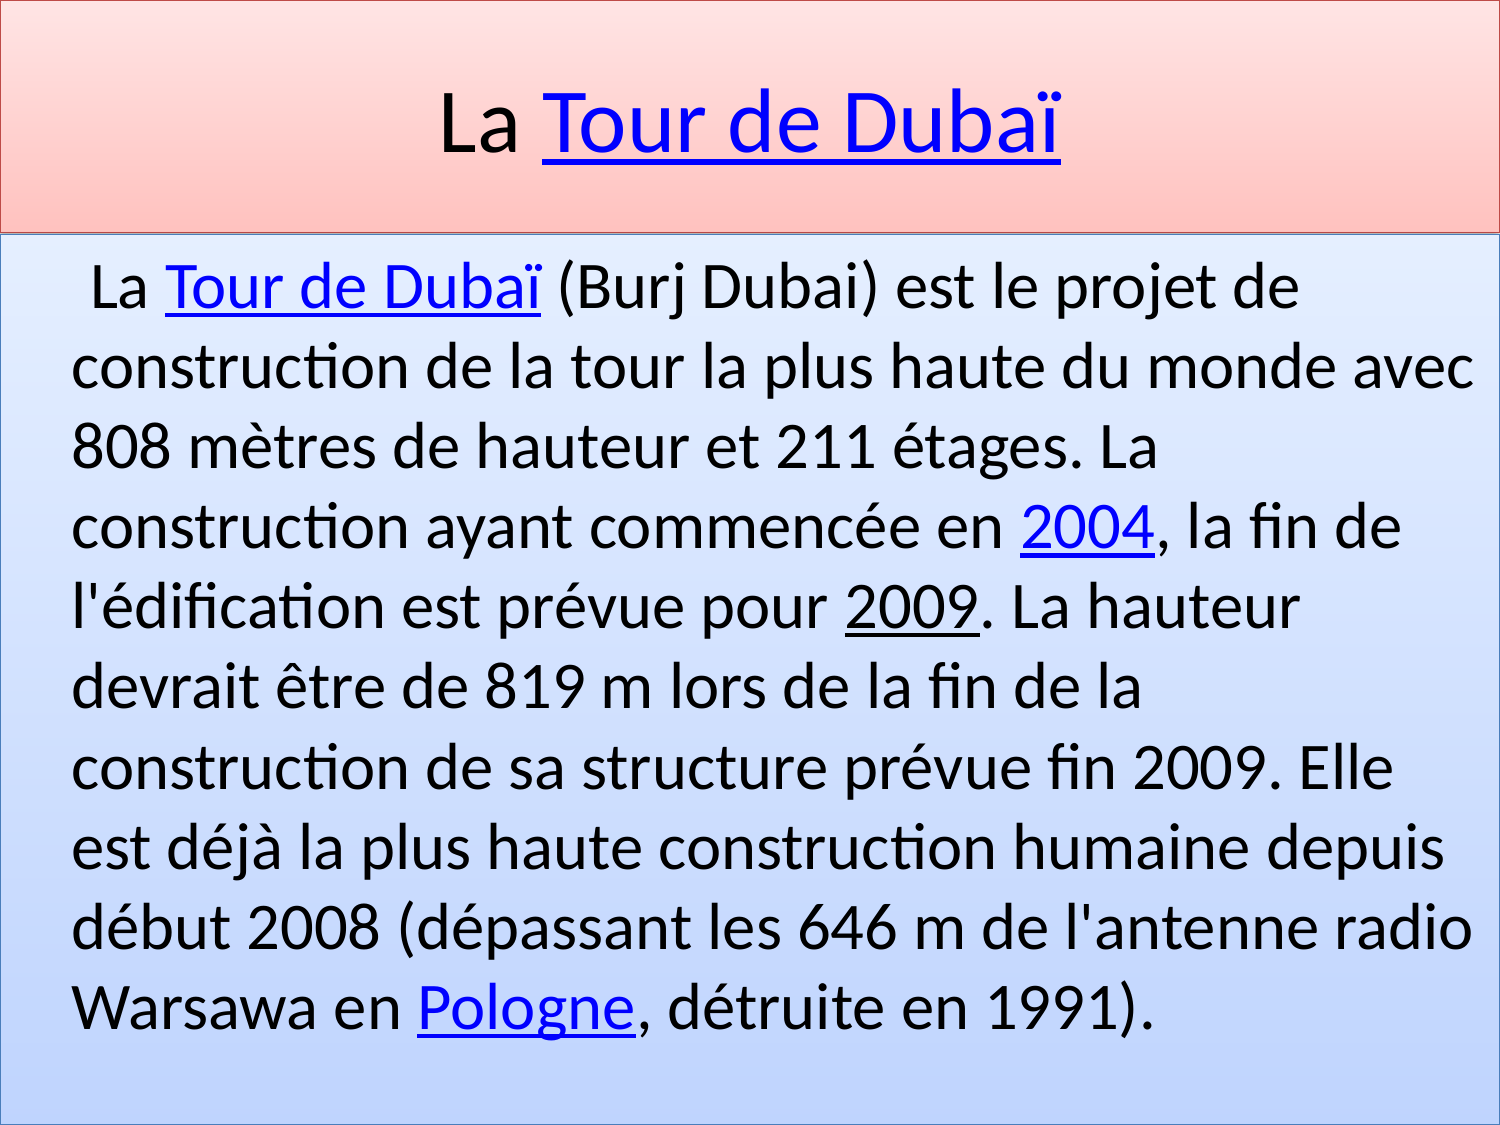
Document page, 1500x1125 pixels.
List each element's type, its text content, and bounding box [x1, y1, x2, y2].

list La Tour de Dubaï (Burj Dubai) est le projet de construction de la tour la plus haute du monde avec 808 mètres de hauteur et 211 étages. La construction ayant commencée en 2004, la fin de l'édification est prévue pour 2009. La hauteur devrait être de 819 m lors de la fin de la construction de sa structure prévue fin 2009. Elle est déjà la plus haute construction humaine depuis début 2008 (dépassant les 646 m de l'antenne radio Warsawa en Pologne, détruite en 1991). [0, 234, 1500, 1125]
title La Tour de Dubaï [0, 0, 1500, 233]
